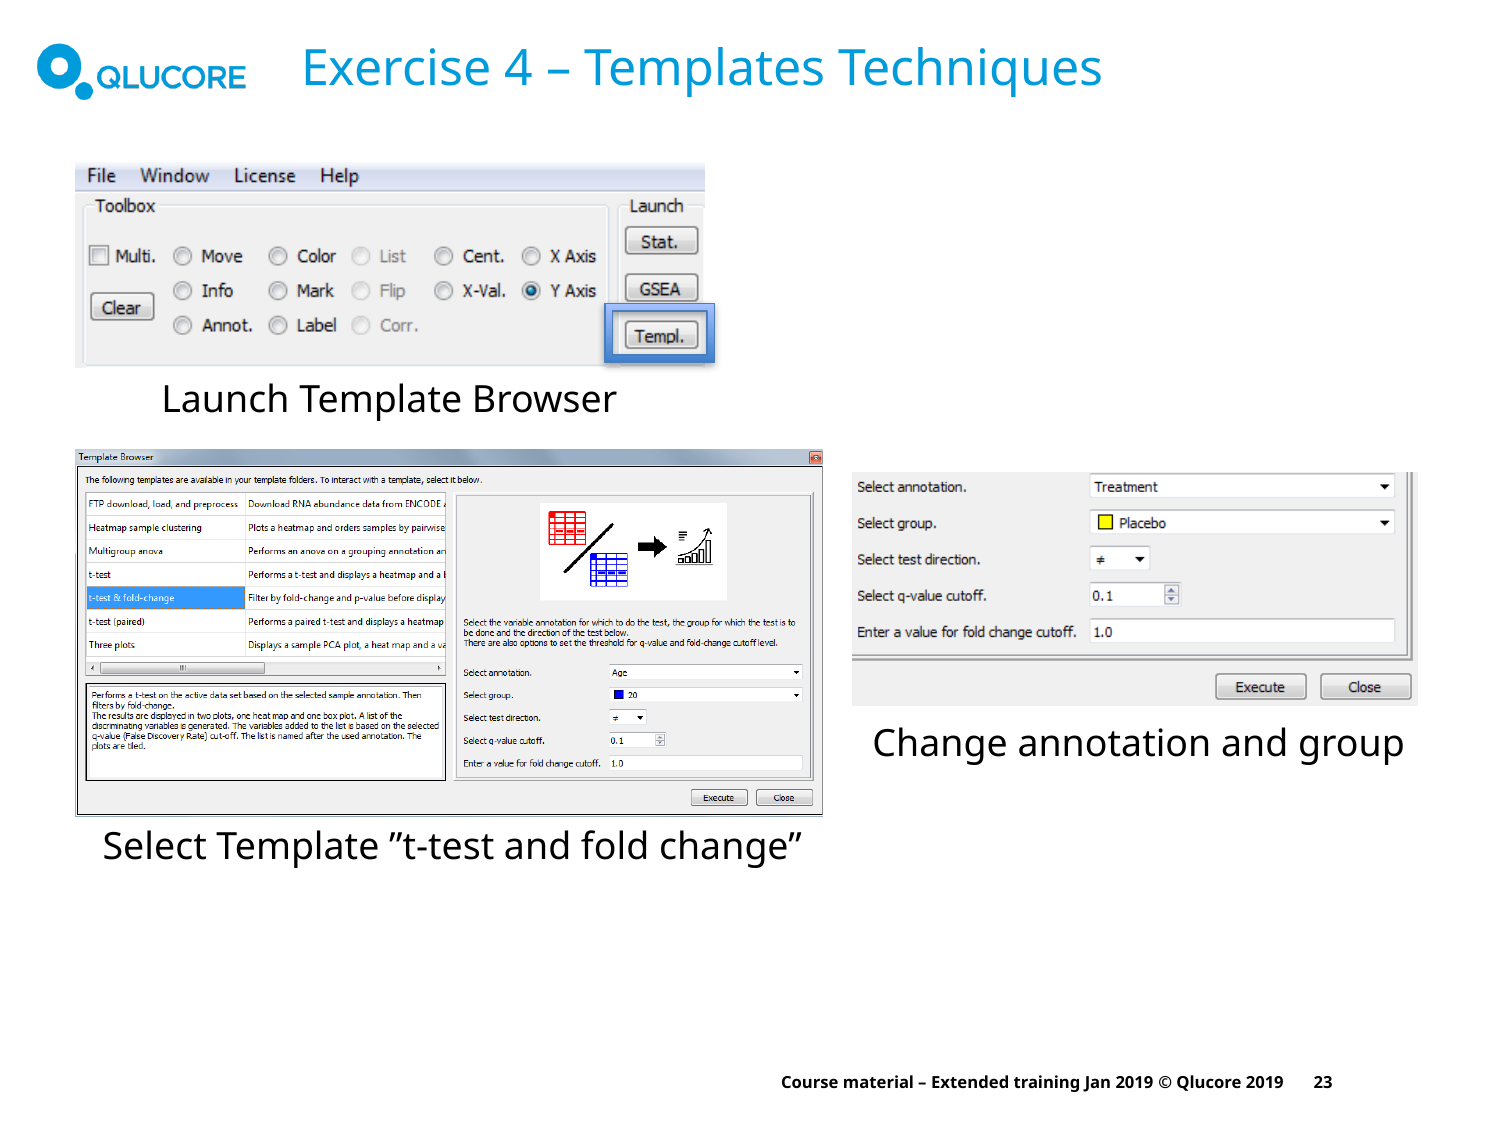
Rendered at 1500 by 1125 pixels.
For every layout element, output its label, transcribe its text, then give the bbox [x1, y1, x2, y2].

picture [852, 471, 1418, 706]
text_box [708, 303, 715, 363]
picture [74, 449, 823, 817]
text_box Change annotation and group [857, 711, 1421, 772]
text_box Select Template ”t-test and fold change” [87, 825, 818, 875]
picture [74, 162, 705, 368]
title Exercise 4 – Templates Techniques [286, 7, 1445, 124]
text_box Launch Template Browser [146, 377, 633, 428]
